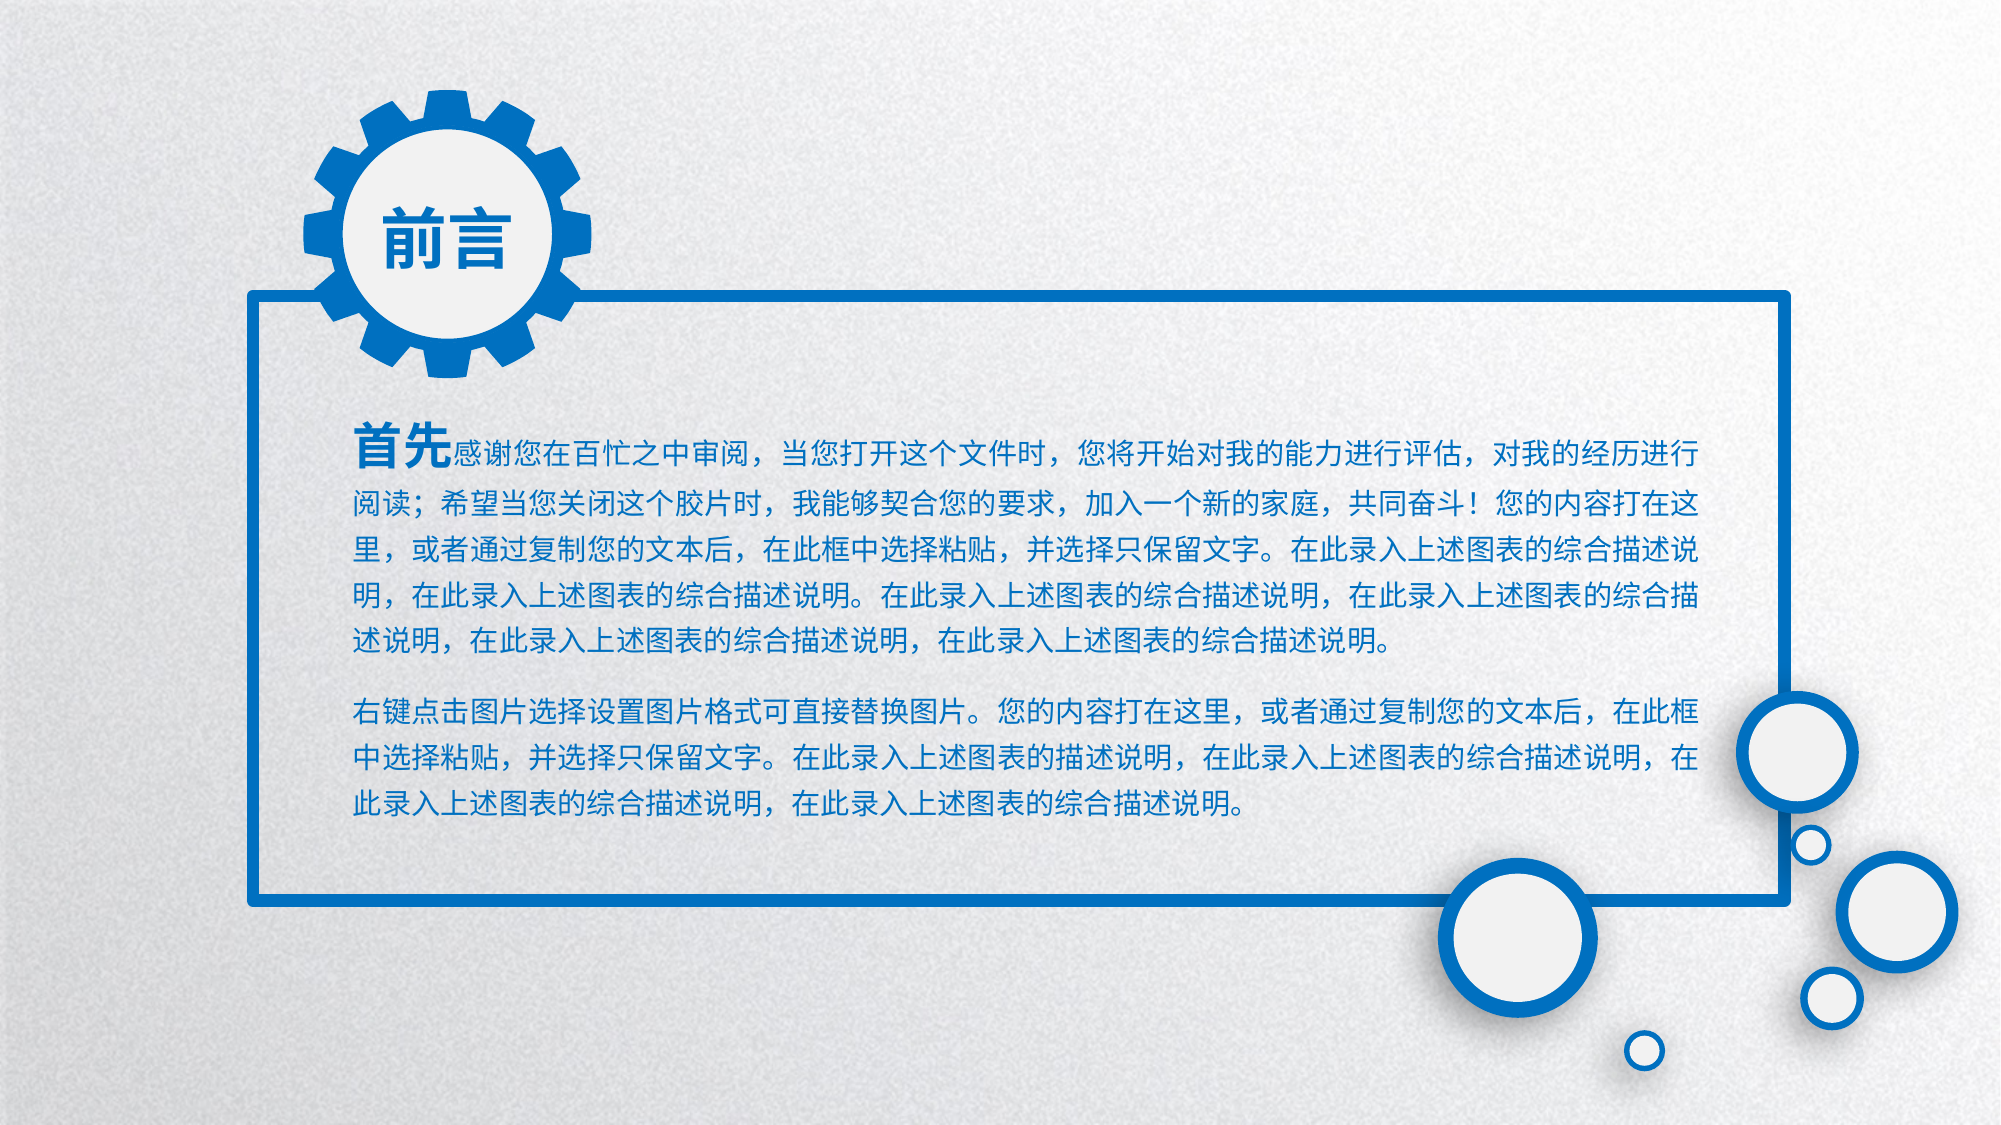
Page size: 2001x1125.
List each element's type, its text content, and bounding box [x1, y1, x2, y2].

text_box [303, 89, 592, 379]
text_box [1837, 852, 1957, 972]
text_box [1792, 826, 1830, 864]
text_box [1802, 968, 1862, 1029]
text_box [251, 294, 1787, 903]
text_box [1439, 859, 1596, 1016]
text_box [1626, 1032, 1663, 1070]
text_box 首先感谢您在百忙之中审阅，当您打开这个文件时，您将开始对我的能力进行评估，对我的经历进行阅读；希望当您关闭这个胶片时，我能够契合您的要求，加入一个新的家庭，共同奋斗！您的内容打在这里，或者通过复制您的文本后，在此框中选择粘贴，并选择只保留文字。在此录入上述图表的综合描述说明，在此录入上述图表的综合描述说明。在此录入上述图表的综合描述说明，在此录入上述图表的综合描述说明，在此录入上述图表的综合描述说明，在此录入上述图表的综合描述说明。 右键点击图片选择设置图片格式可直接替换图片。您的内容打在这里，或者通过复制您的文本后，在此框中选择粘贴，并选择只保留文字。在此录入上述图表的描述说明，在此录入上述图表的综合描述说明，在此录入上述图表的综合描述说明，在此录入上述图表的综合描述说明。 [332, 418, 1721, 831]
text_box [1738, 693, 1857, 812]
picture [0, 0, 2001, 1125]
